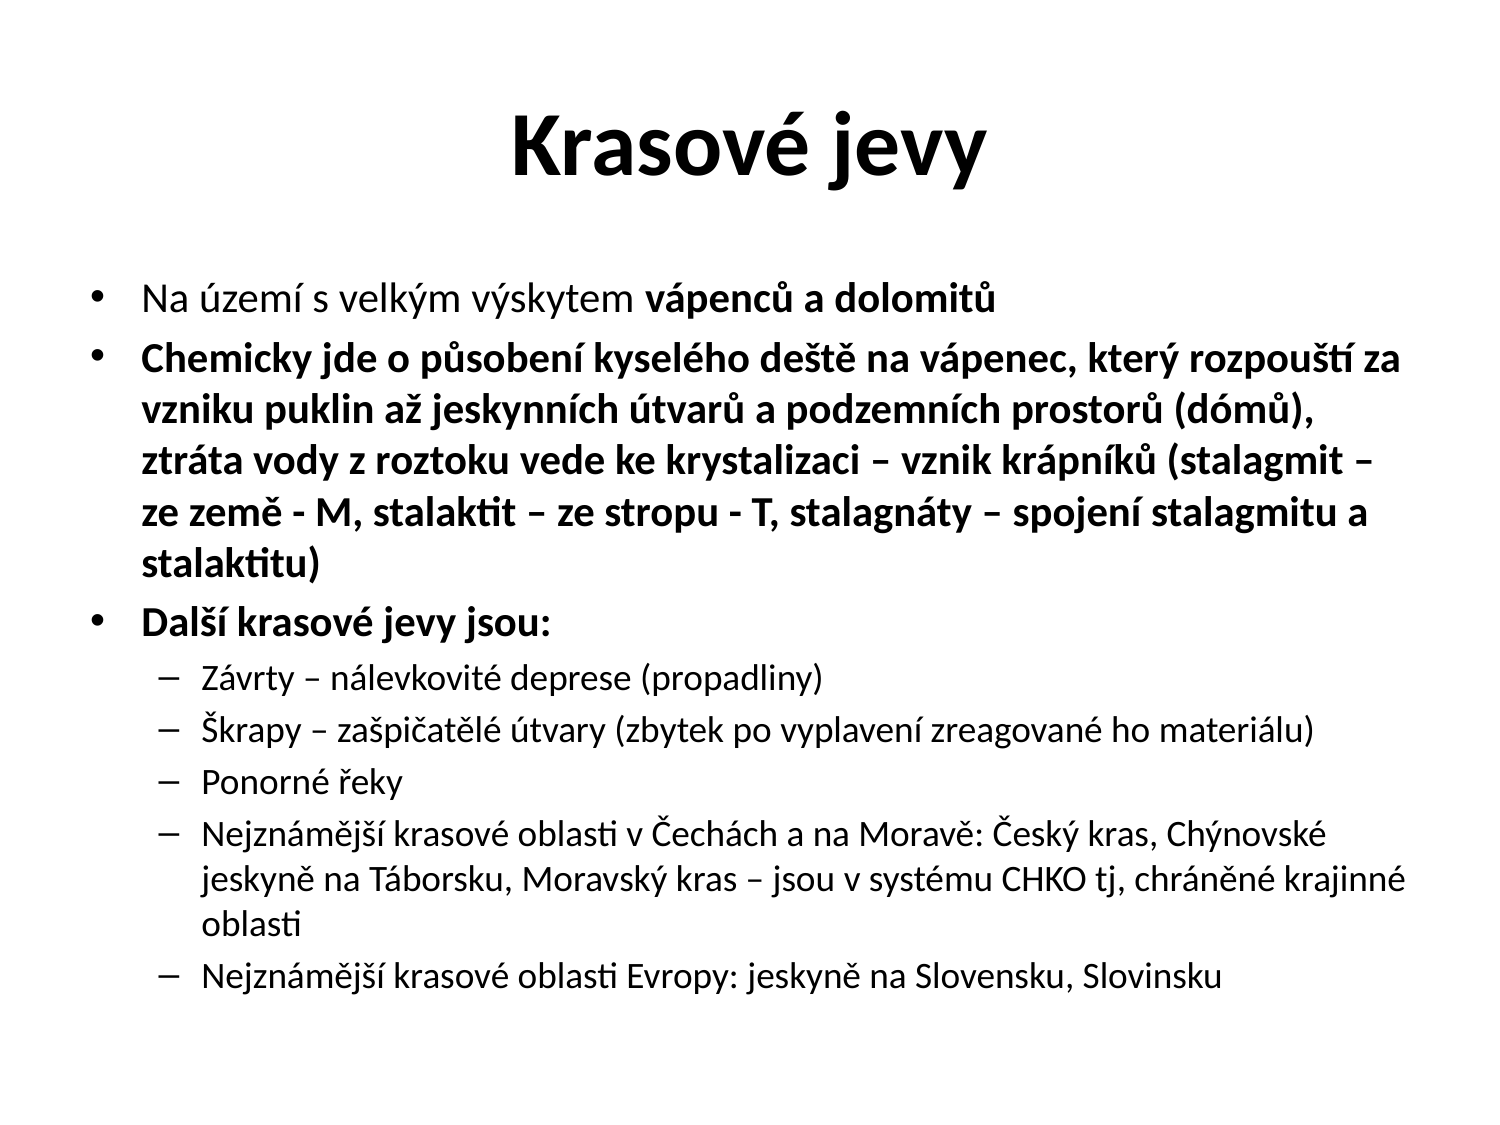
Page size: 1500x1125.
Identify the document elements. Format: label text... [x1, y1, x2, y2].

title Krasové jevy [75, 45, 1425, 233]
list Na území s velkým výskytem vápenců a dolomitů Chemicky jde o působení kyselého deště na vápenec, který rozpouští za vzniku puklin až jeskynních útvarů a podzemních prostorů (dómů), ztráta vody z roztoku vede ke krystalizaci – vznik krápníků (stalagmit – ze země - M, stalaktit – ze stropu - T, stalagnáty – spojení stalagmitu a stalaktitu) Další krasové jevy jsou: Závrty – nálevkovité deprese (propadliny) Škrapy – zašpičatělé útvary (zbytek po vyplavení zreagované ho materiálu) Ponorné řeky Nejznámější krasové oblasti v Čechách a na Moravě: Český kras, Chýnovské jeskyně na Táborsku, Moravský kras – jsou v systému CHKO tj, chráněné krajinné oblasti Nejznámější krasové oblasti Evropy: jeskyně na Slovensku, Slovinsku [75, 262, 1425, 1005]
